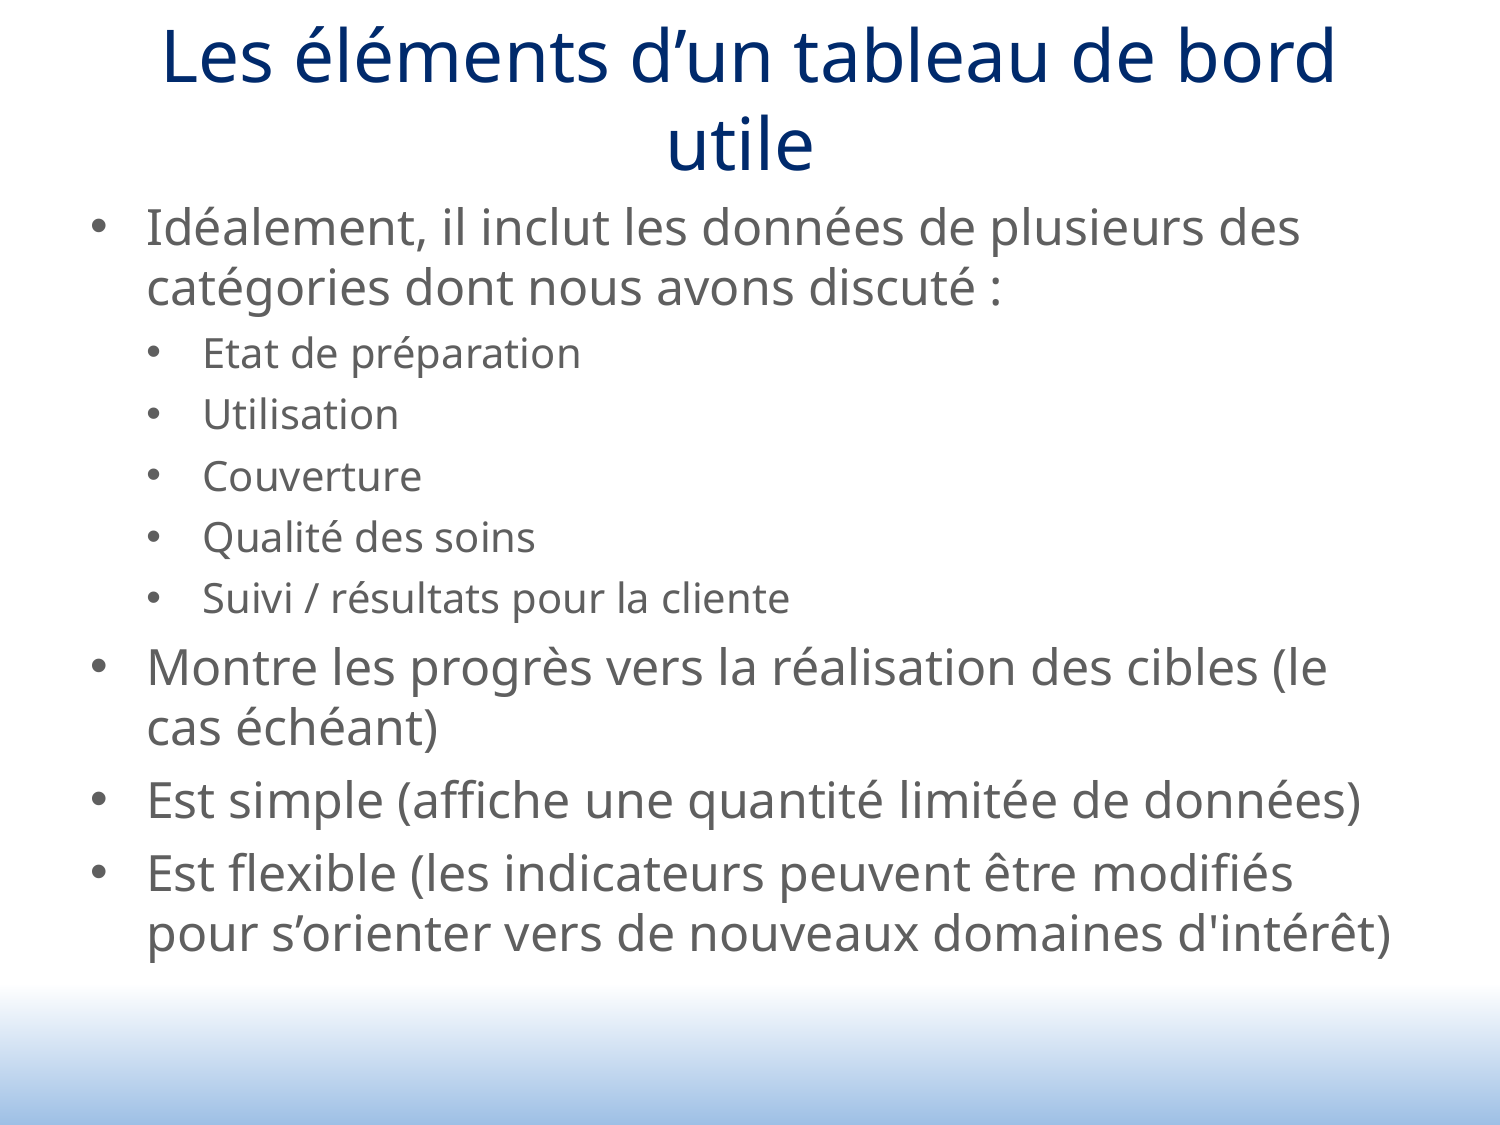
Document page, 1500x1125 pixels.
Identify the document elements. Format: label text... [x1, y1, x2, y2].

list Idéalement, il inclut les données de plusieurs des catégories dont nous avons discuté : Etat de préparation Utilisation Couverture Qualité des soins Suivi / résultats pour la cliente Montre les progrès vers la réalisation des cibles (le cas échéant) Est simple (affiche une quantité limitée de données) Est flexible (les indicateurs peuvent être modifiés pour s’orienter vers de nouveaux domaines d'intérêt) [75, 187, 1425, 1000]
title Les éléments d’un tableau de bord utile [75, 3, 1425, 187]
